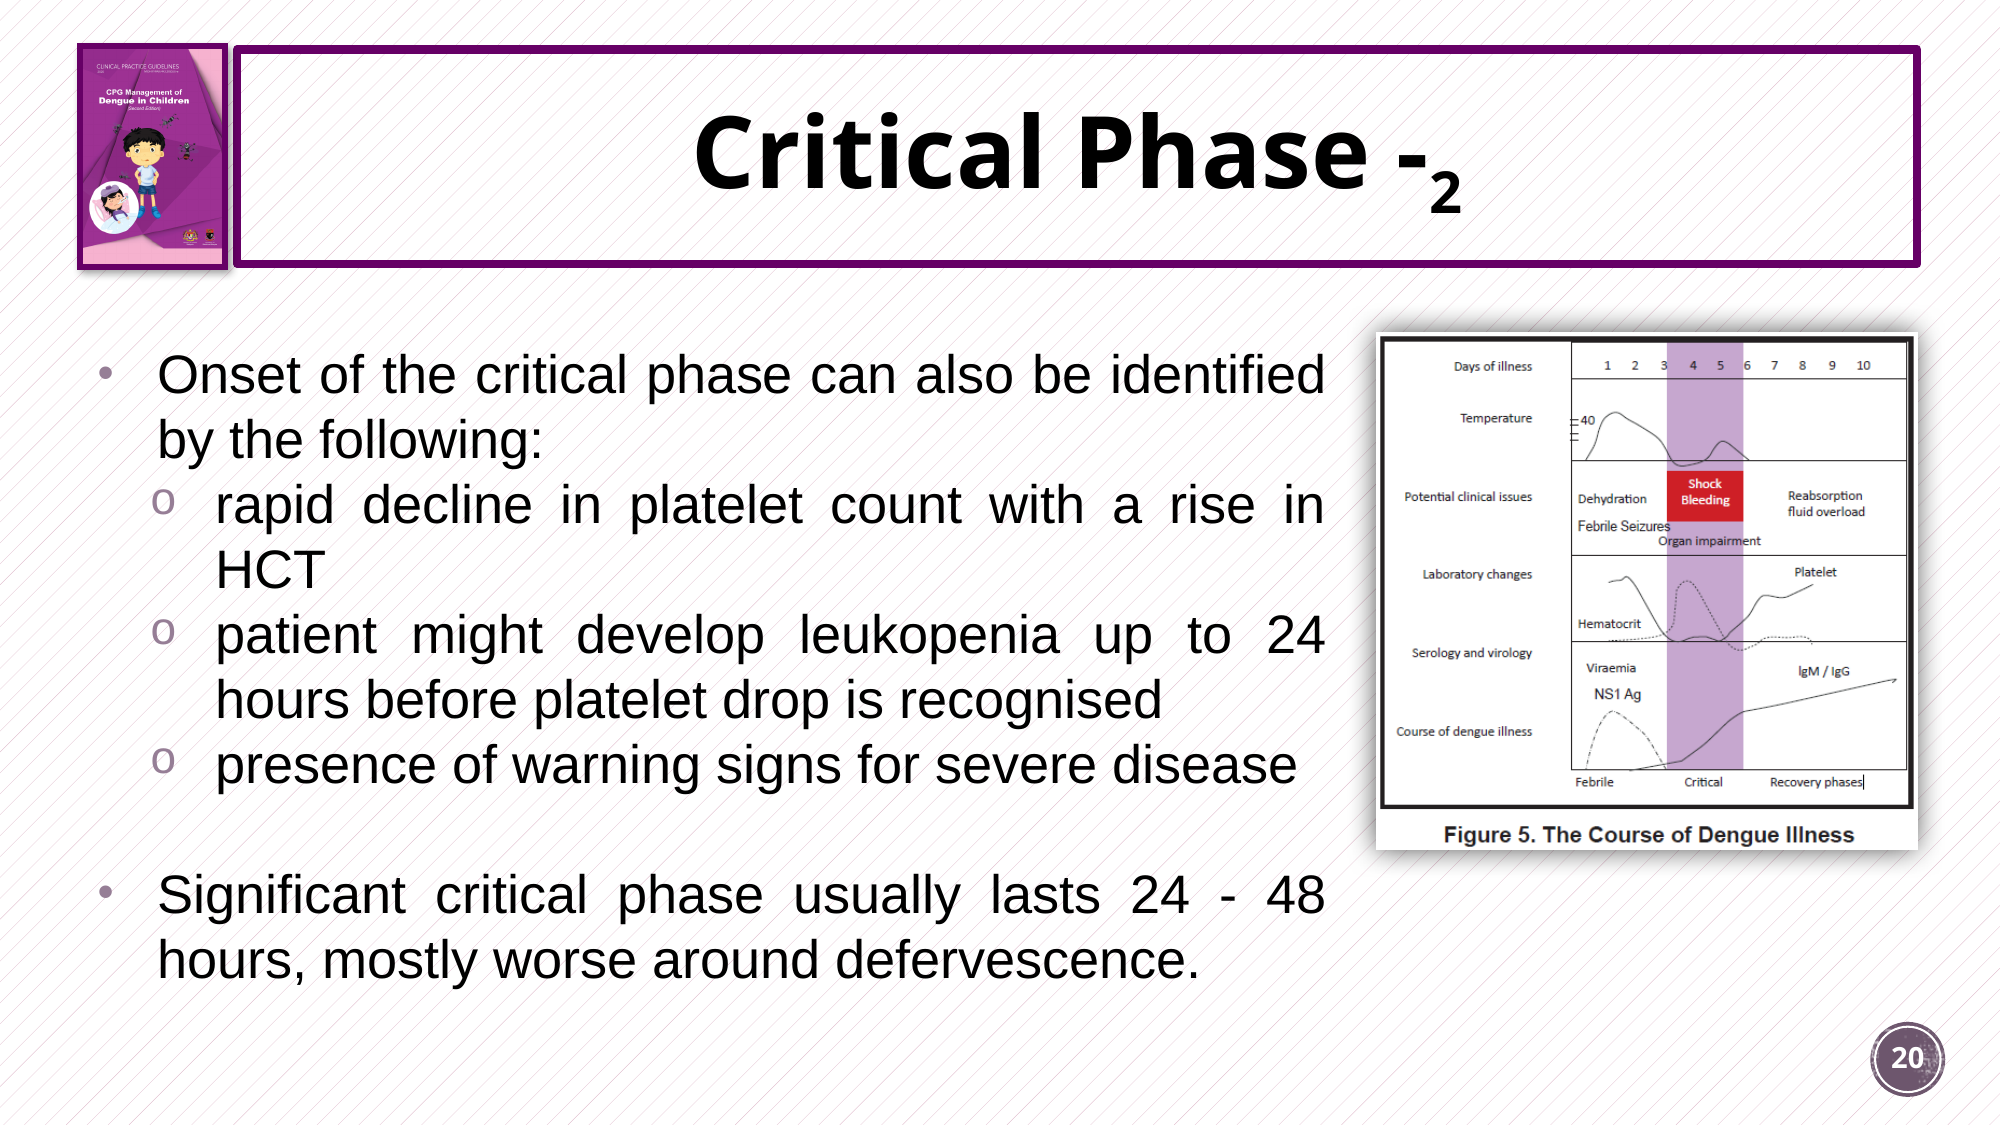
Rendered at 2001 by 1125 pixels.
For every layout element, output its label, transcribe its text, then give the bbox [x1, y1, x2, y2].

list Onset of the critical phase can also be identified by the following: rapid decline in platelet count with a rise in HCT patient might develop leukopenia up to 24 hours before platelet drop is recognised presence of warning signs for severe disease Significant critical phase usually lasts 24 - 48 hours, mostly worse around defervescence. [82, 332, 1342, 1010]
slide_number 20 [1855, 1028, 1961, 1089]
text_box Critical Phase -2 [237, 49, 1918, 264]
picture [83, 49, 222, 264]
picture [1376, 332, 1918, 850]
